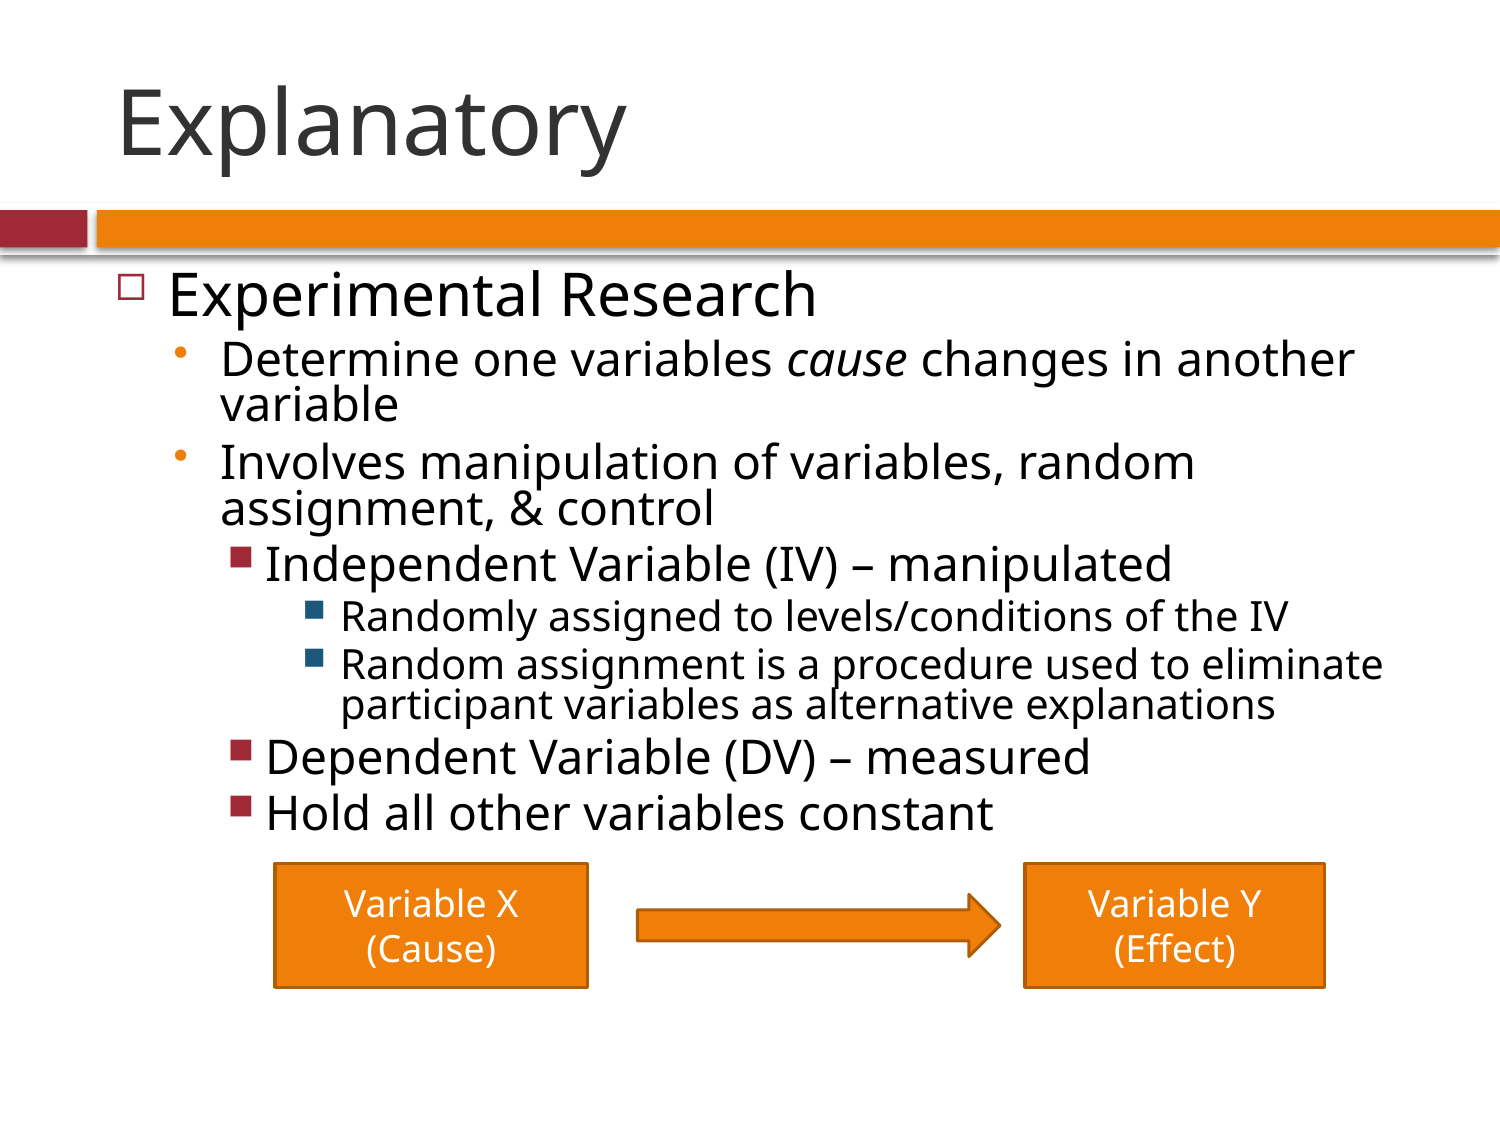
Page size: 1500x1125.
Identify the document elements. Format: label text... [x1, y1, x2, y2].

title Explanatory [100, 37, 1438, 200]
list Experimental Research Determine one variables cause changes in another variable Involves manipulation of variables, random assignment, & control Independent Variable (IV) – manipulated Randomly assigned to levels/conditions of the IV Random assignment is a procedure used to eliminate participant variables as alternative explanations Dependent Variable (DV) – measured Hold all other variables constant [100, 262, 1438, 1000]
text_box [635, 893, 1002, 958]
text_box Variable Y (Effect) [1023, 862, 1326, 989]
text_box Variable X (Cause) [273, 862, 589, 989]
